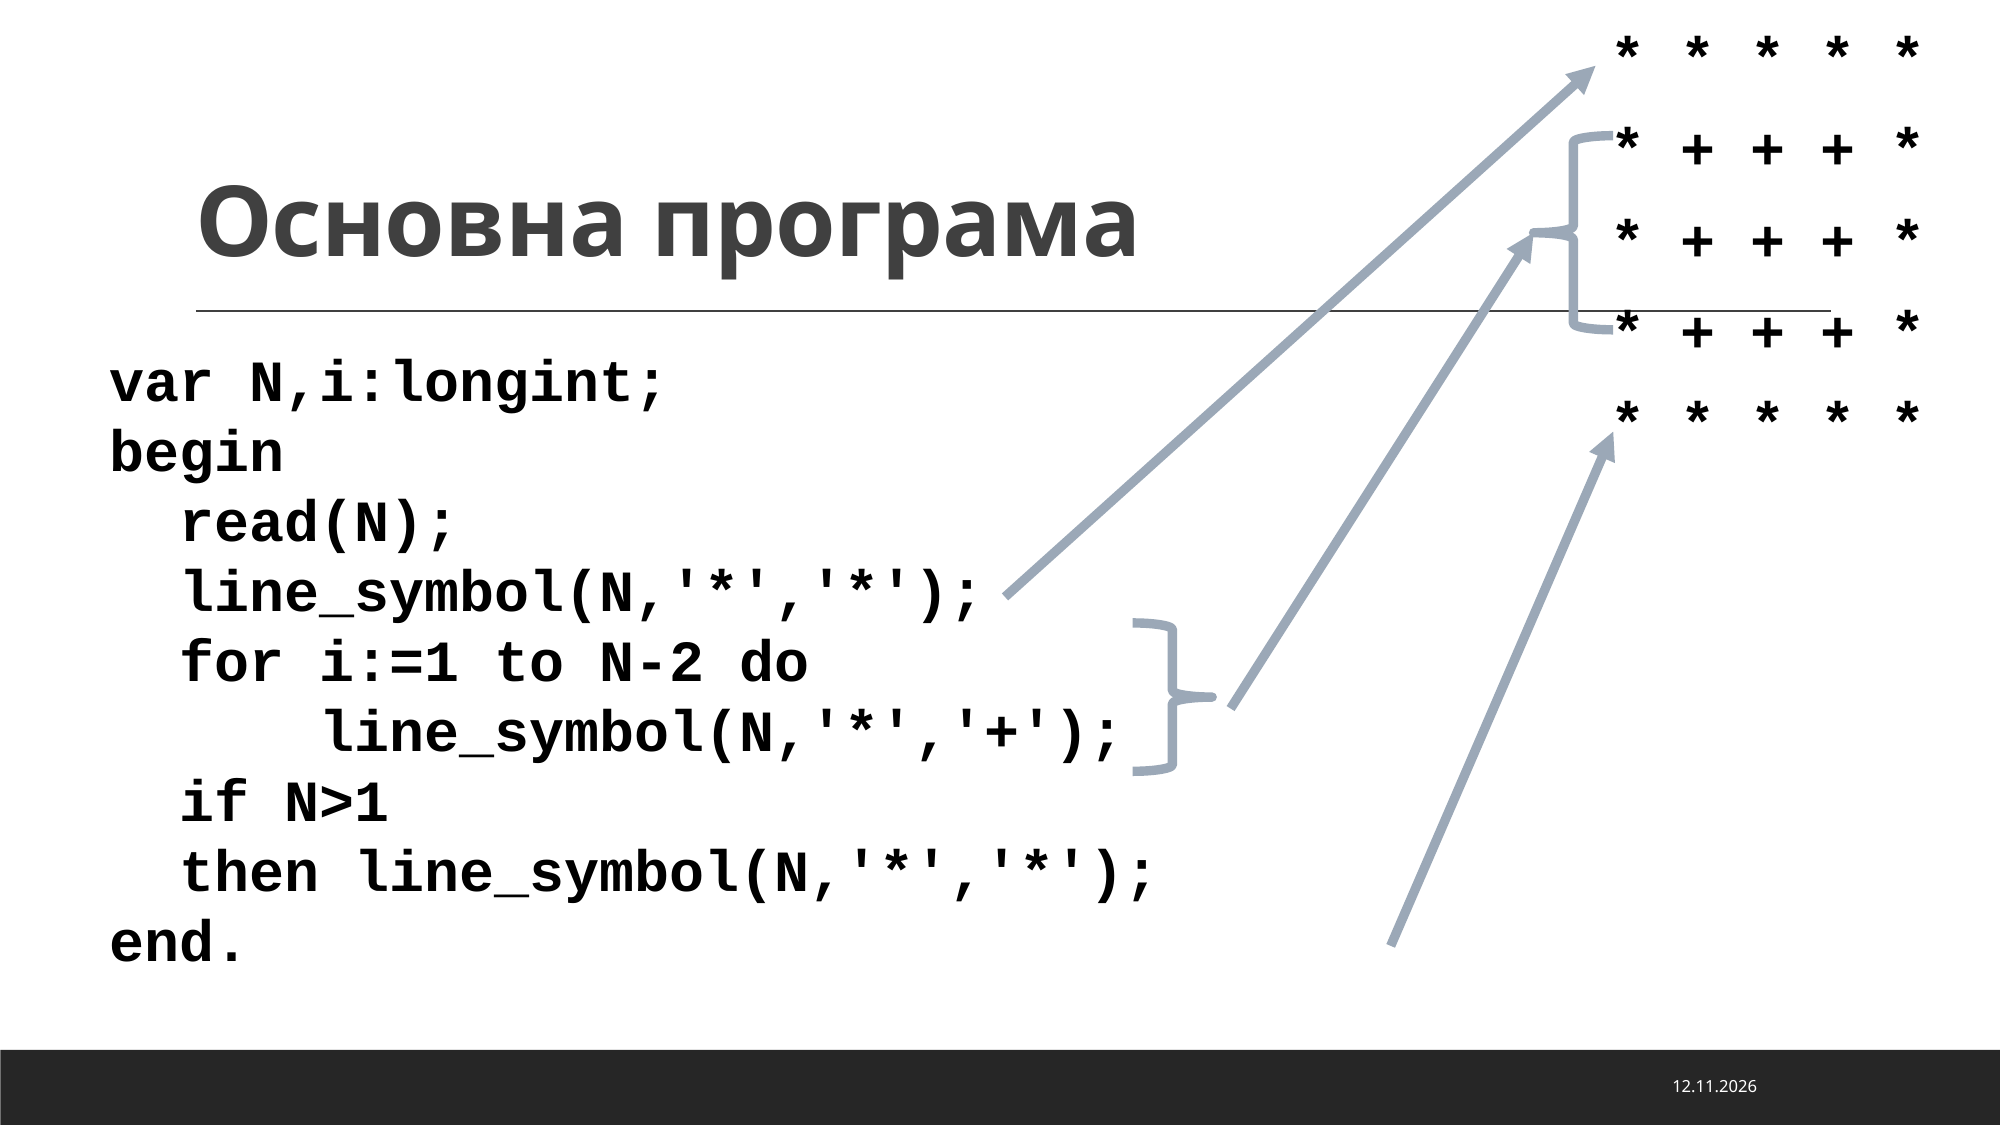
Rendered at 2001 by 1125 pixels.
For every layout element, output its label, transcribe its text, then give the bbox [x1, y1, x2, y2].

title Основна програма [180, 47, 1595, 285]
text_box var N,i:longint; begin read(N); line_symbol(N,'*','*'); for i:=1 to N-2 do line_symbol(N,'*','+'); if N>1 then line_symbol(N,'*','*'); end. [94, 335, 1447, 981]
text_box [1390, 431, 1614, 947]
text_box [1603, 134, 1614, 331]
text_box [1229, 232, 1535, 710]
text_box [1004, 65, 1596, 598]
text_box * * * * * * + + + * * + + + * * + + + * * * * * * [1595, 7, 2000, 463]
text_box [1132, 621, 1214, 773]
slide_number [1348, 1057, 1773, 1118]
